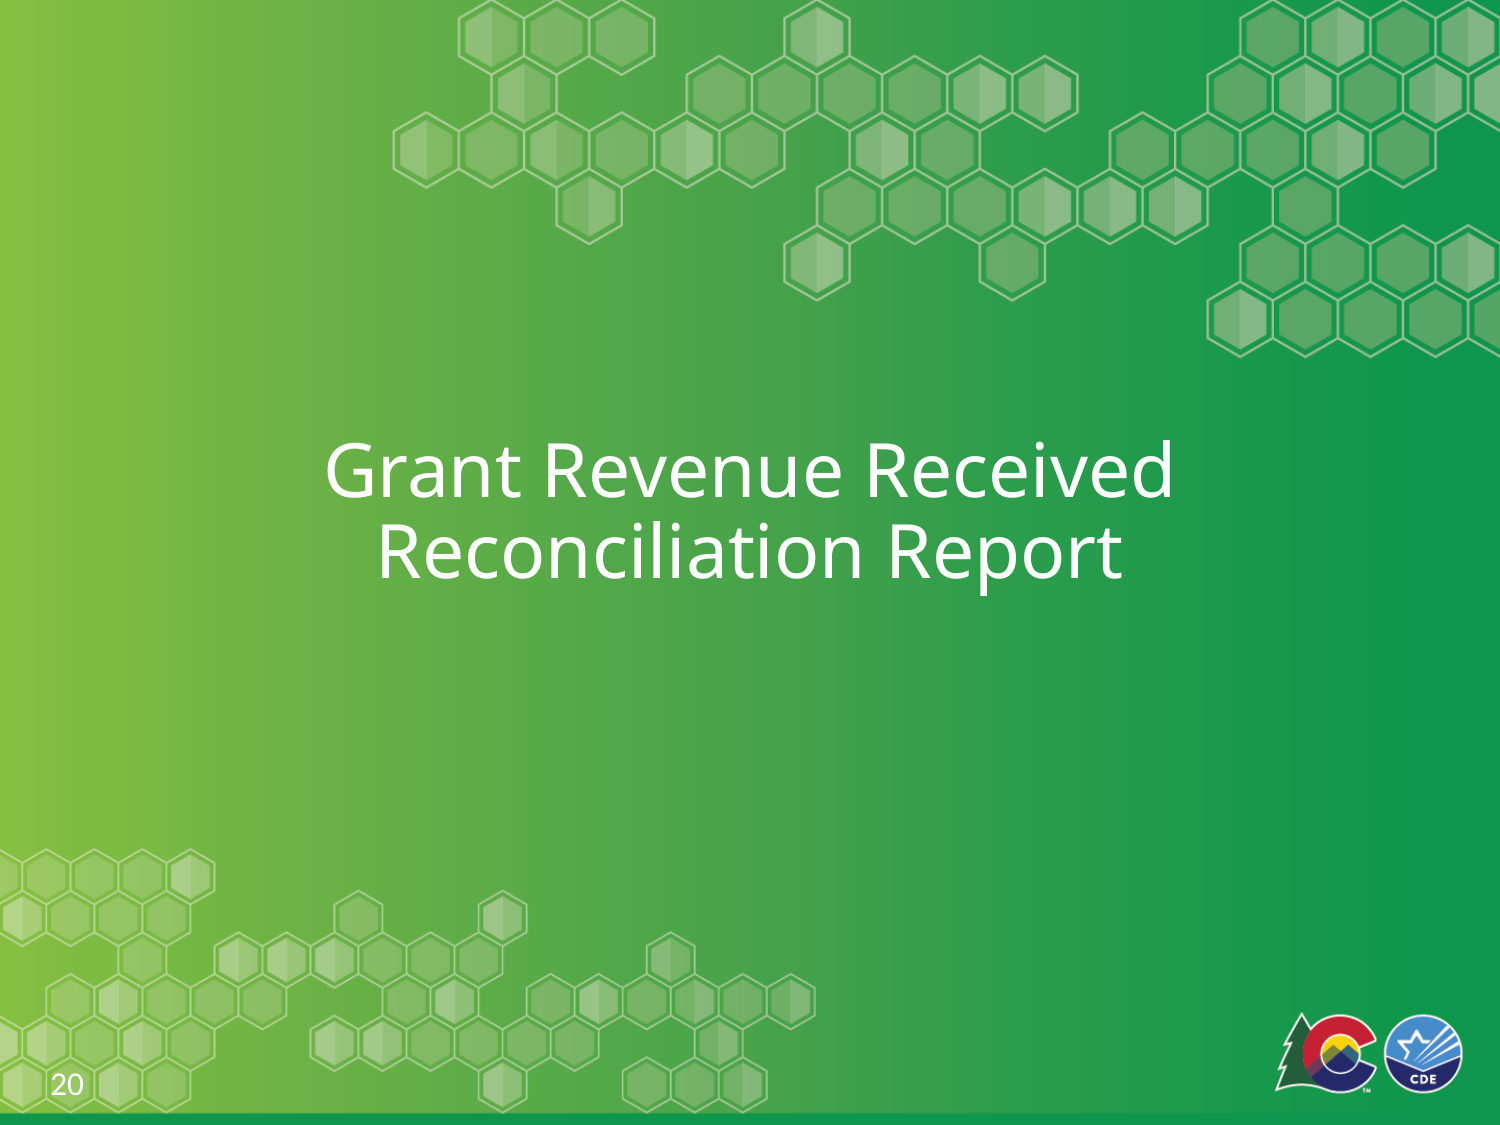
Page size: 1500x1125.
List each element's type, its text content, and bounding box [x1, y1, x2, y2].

slide_number 20 [35, 1054, 373, 1115]
title Grant Revenue Received Reconciliation Report [112, 425, 1388, 810]
picture [0, 0, 1500, 1125]
